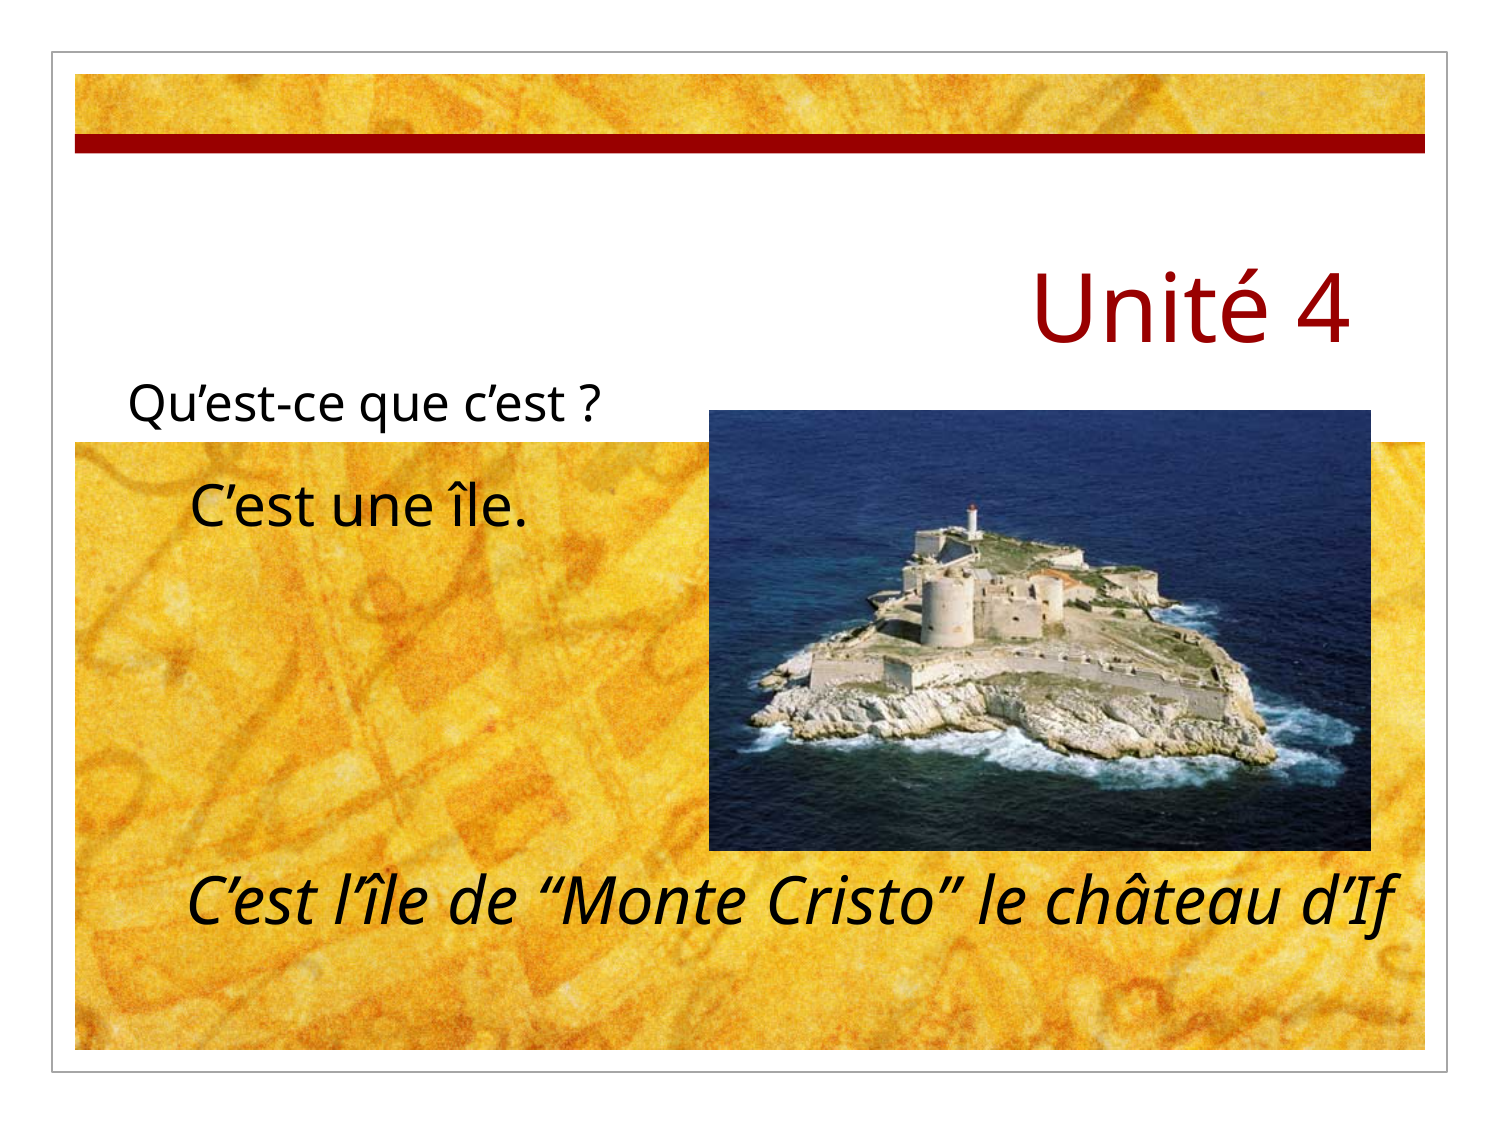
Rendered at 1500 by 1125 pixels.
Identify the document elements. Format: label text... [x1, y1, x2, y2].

text_box C’est une île. [175, 460, 552, 616]
picture [75, 409, 1425, 1050]
picture [75, 74, 1425, 134]
text_box C’est l’île de “Monte Cristo” le château d’If [170, 850, 1428, 946]
title Unité 4 [112, 158, 1392, 362]
subtitle Qu’est-ce que c’est ? [112, 362, 1392, 439]
